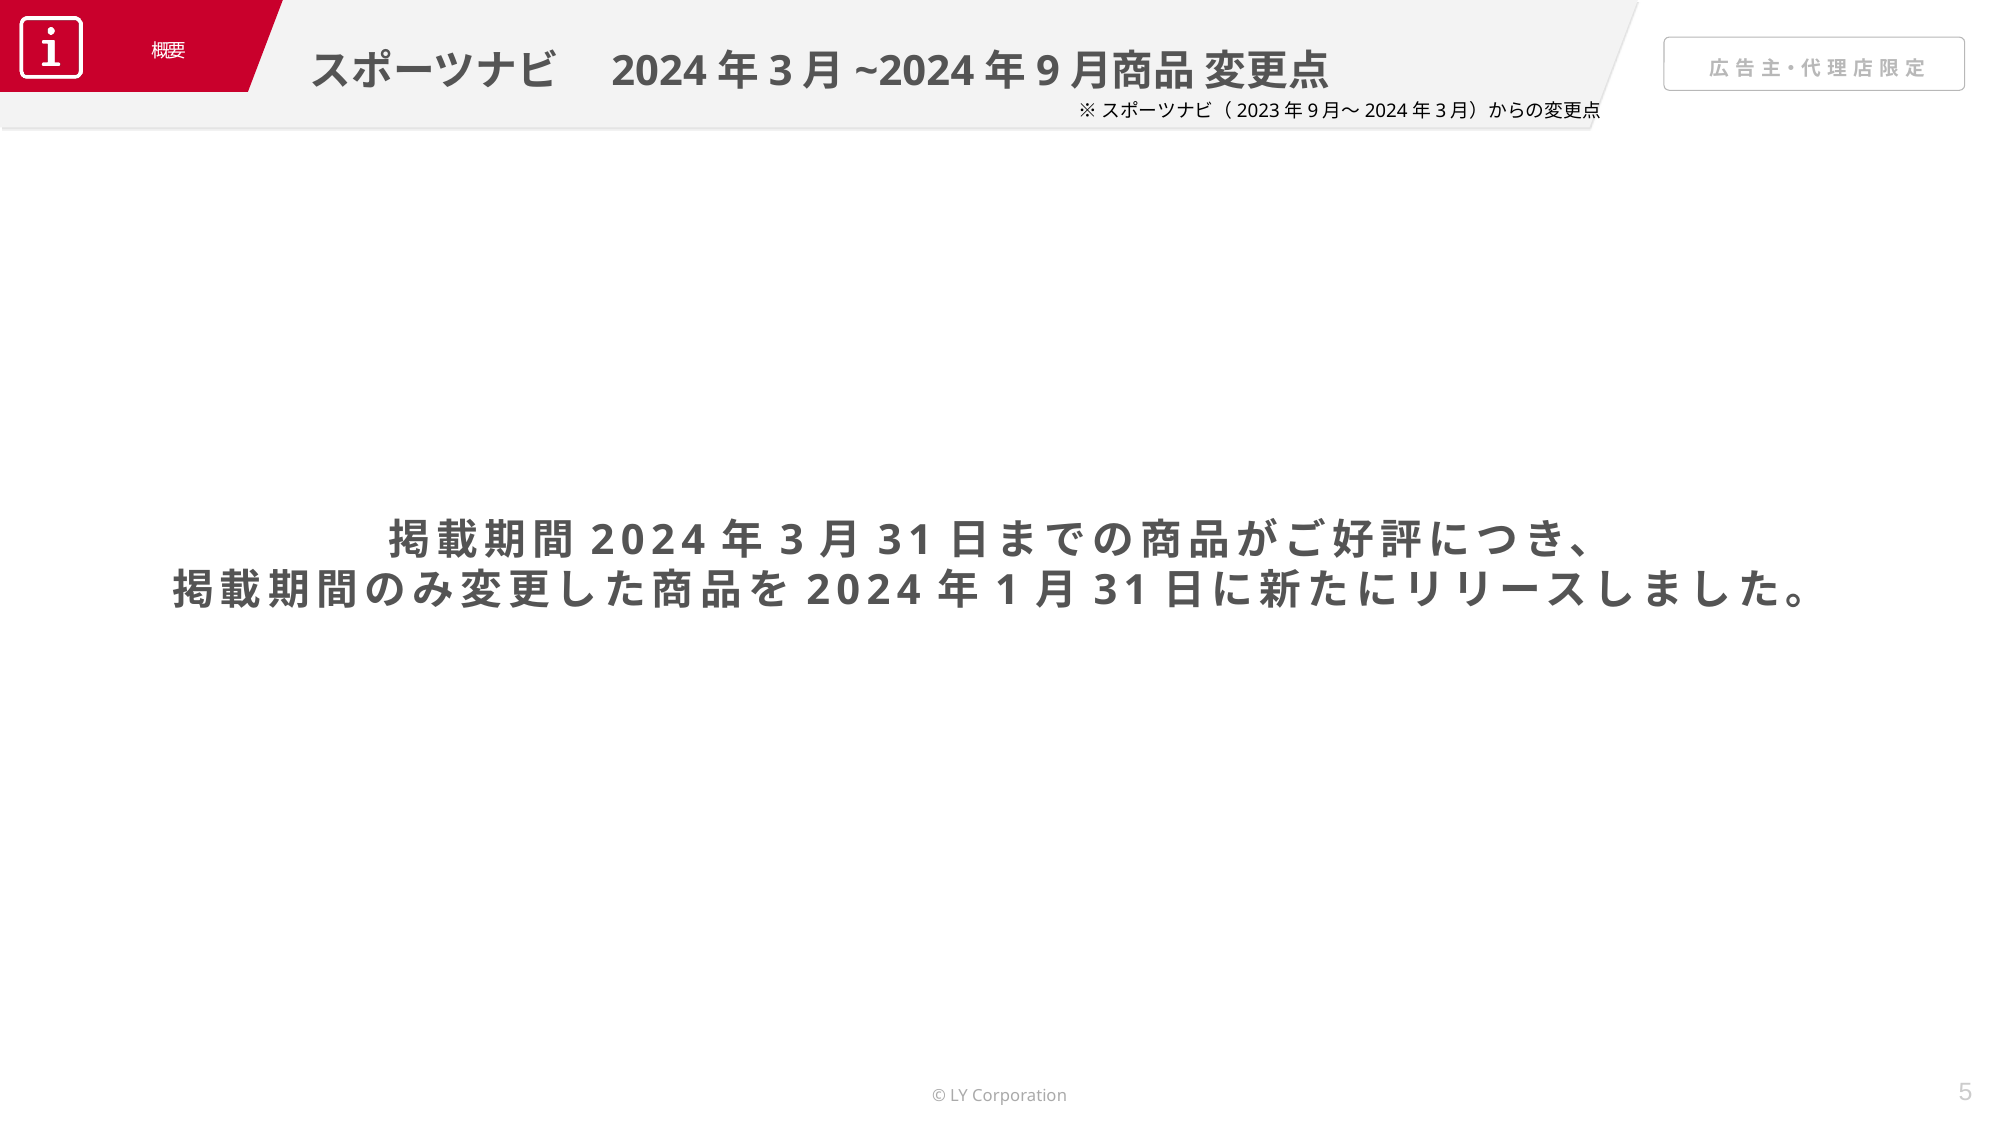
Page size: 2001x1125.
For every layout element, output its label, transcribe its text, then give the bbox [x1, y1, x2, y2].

text_box 掲載期間2024年3月31日までの商品がご好評につき、 掲載期間のみ変更した商品を2024年1月31日に新たにリリースしました。 [78, 509, 1922, 615]
picture [8, 4, 92, 87]
text_box ※スポーツナビ（2023年9月～2024年3月）からの変更点 [1078, 96, 1601, 122]
list スポーツナビ 2024年3月~2024年9月商品 変更点 [309, 41, 1645, 97]
list 概要 [97, 13, 240, 81]
